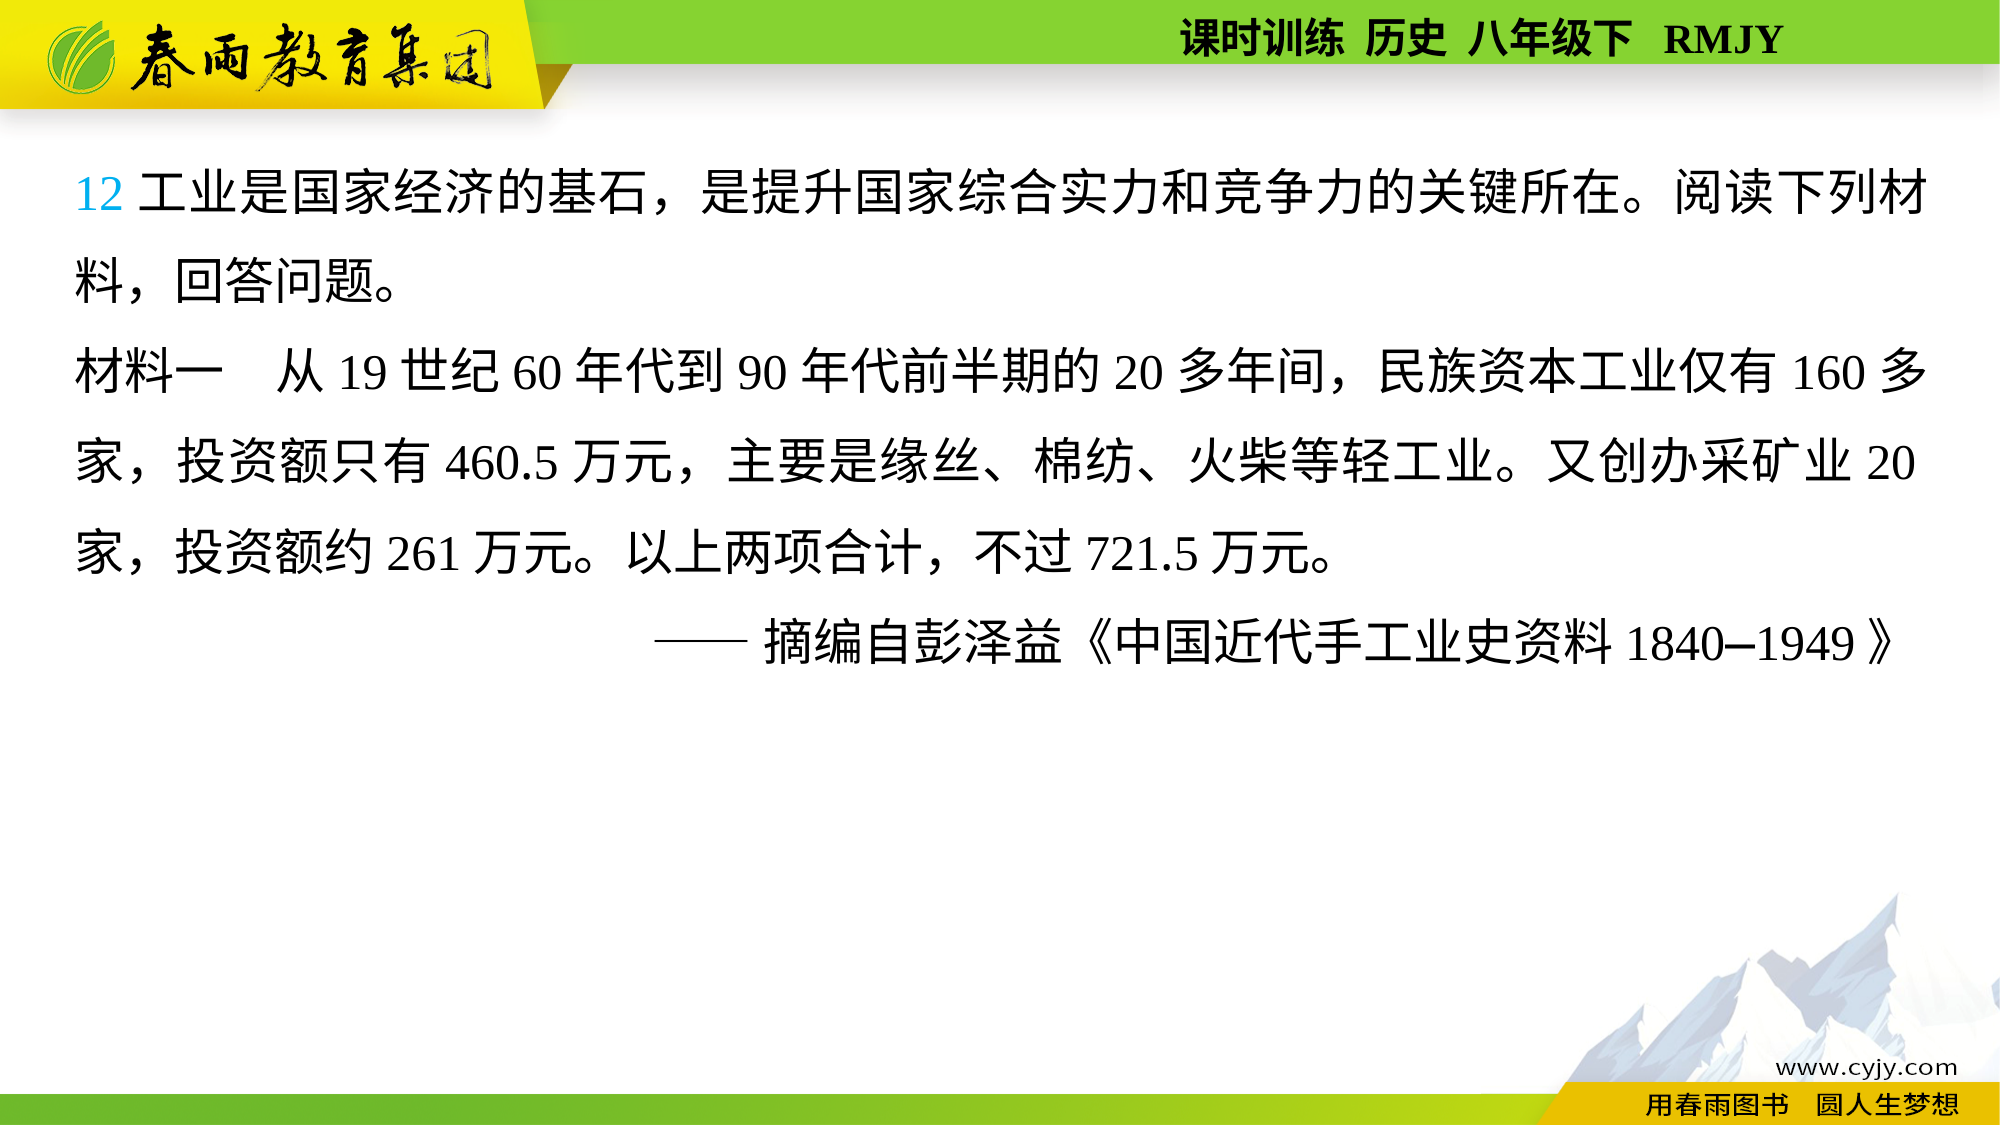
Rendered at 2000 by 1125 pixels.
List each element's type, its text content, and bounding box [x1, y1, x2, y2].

list 12工业是国家经济的基石，是提升国家综合实力和竞争力的关键所在。阅读下列材料，回答问题。 材料一 从19世纪60年代到90年代前半期的20多年间，民族资本工业仅有160多家，投资额只有460.5万元，主要是缘丝、棉纺、火柴等轻工业。又创办采矿业20家，投资额约261万元。以上两项合计，不过721.5万元。 ——摘编自彭泽益《中国近代手工业史资料1840—1949》 [59, 122, 1944, 683]
picture [0, 0, 2000, 1125]
